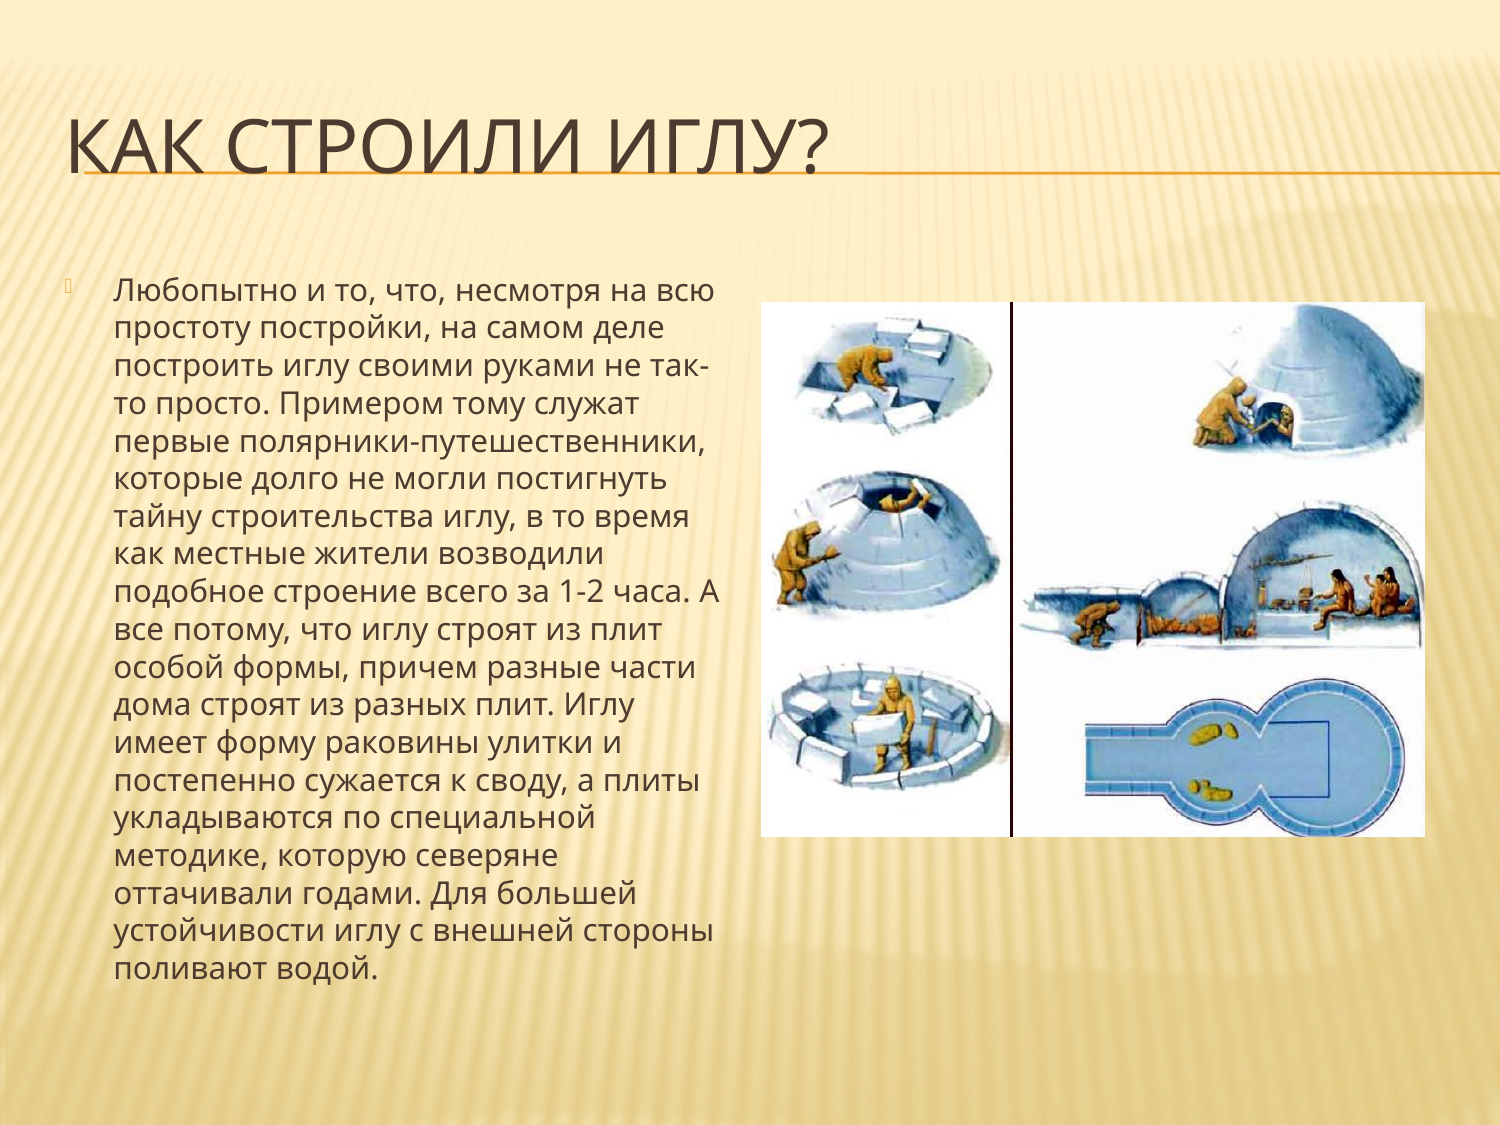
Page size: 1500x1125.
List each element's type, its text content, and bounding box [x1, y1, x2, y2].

list Любопытно и то, что, несмотря на всю простоту постройки, на самом деле построить иглу своими руками не так-то просто. Примером тому служат первые полярники-путешественники, которые долго не могли постигнуть тайну строительства иглу, в то время как местные жители возводили подобное строение всего за 1-2 часа. А все потому, что иглу строят из плит особой формы, причем разные части дома строят из разных плит. Иглу имеет форму раковины улитки и постепенно сужается к своду, а плиты укладываются по специальной методике, которую северяне оттачивали годами. Для большей устойчивости иглу с внешней стороны поливают водой. [50, 262, 738, 1038]
title КАК СТРОИЛИ ИГЛУ? [49, 75, 1475, 213]
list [761, 302, 1425, 838]
